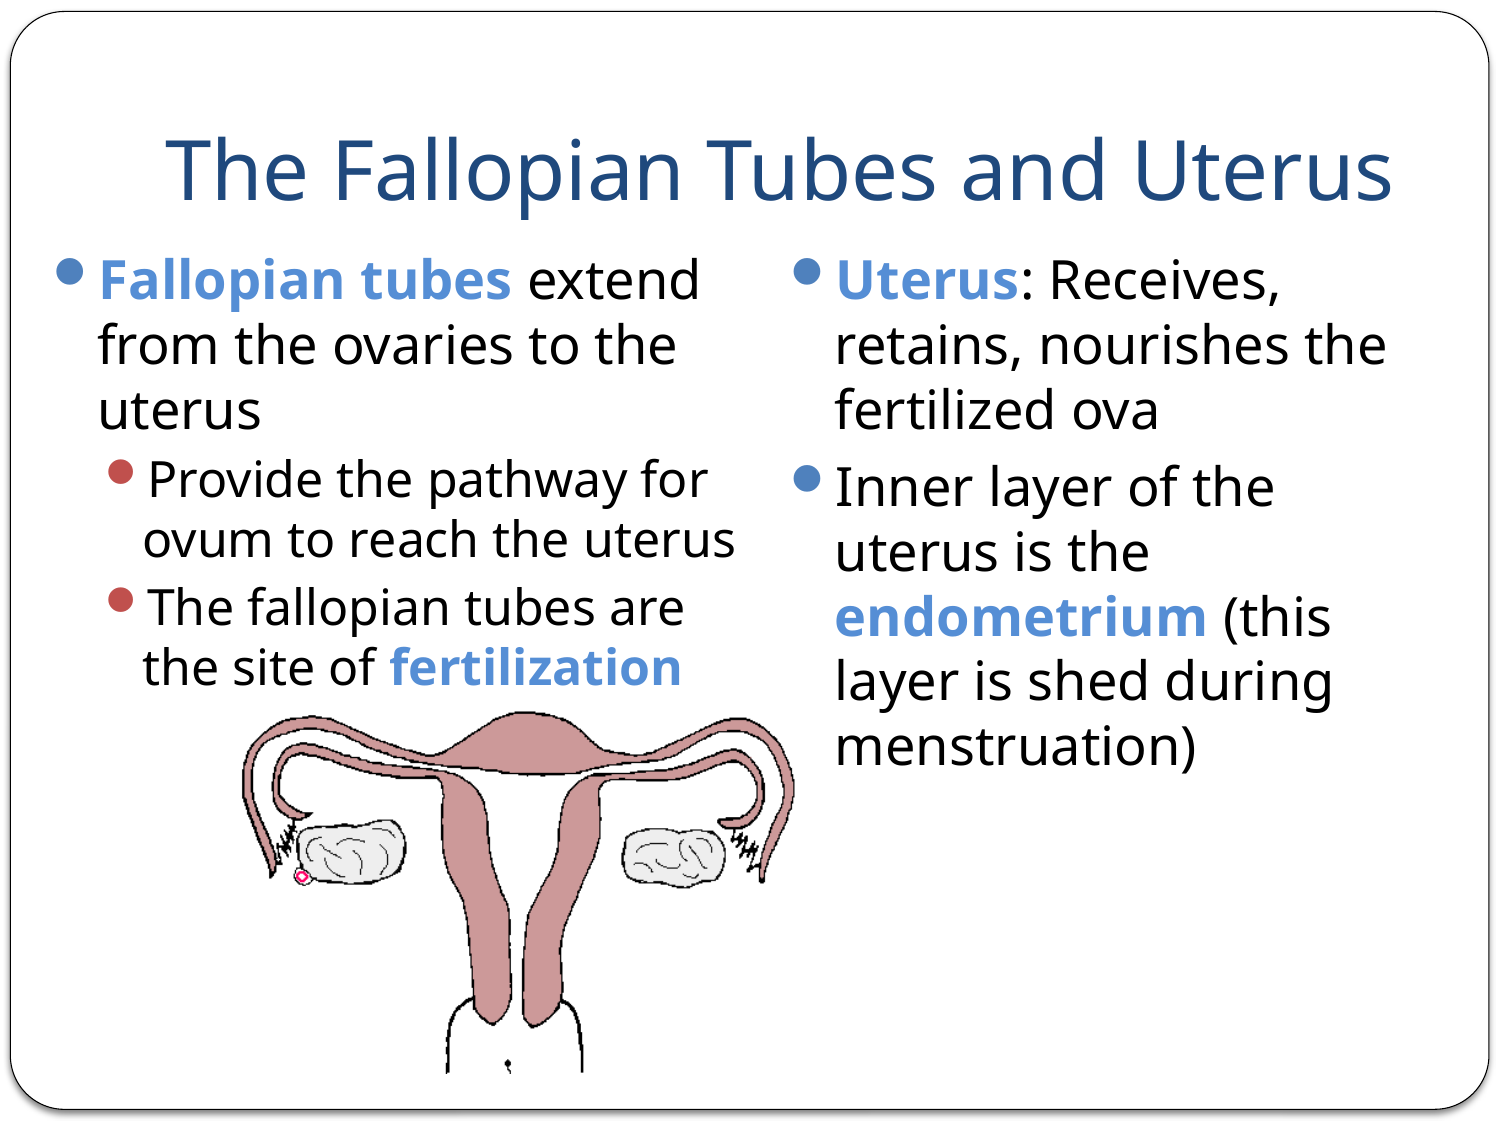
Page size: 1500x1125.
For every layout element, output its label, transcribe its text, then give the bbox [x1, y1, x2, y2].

list Fallopian tubes extend from the ovaries to the uterus Provide the pathway for ovum to reach the uterus The fallopian tubes are the site of fertilization [37, 237, 774, 988]
title The Fallopian Tubes and Uterus [150, 45, 1425, 233]
list Uterus: Receives, retains, nourishes the fertilized ova Inner layer of the uterus is the endometrium (this layer is shed during menstruation) [774, 237, 1450, 988]
picture [224, 687, 813, 1074]
